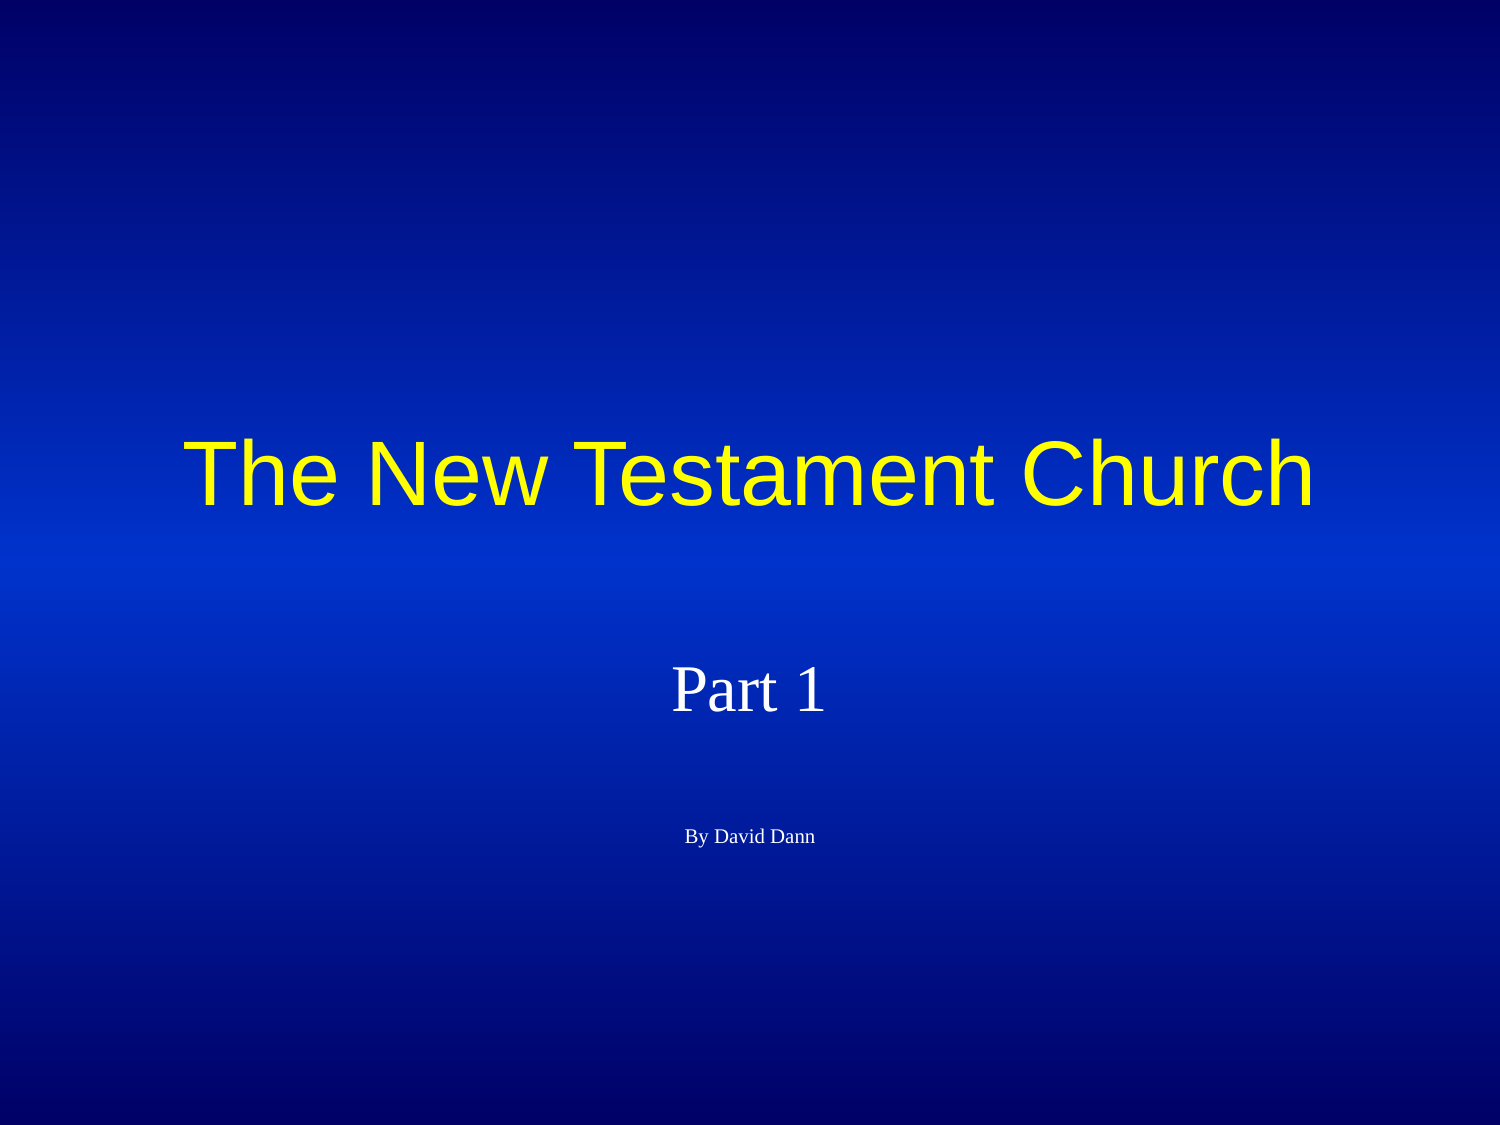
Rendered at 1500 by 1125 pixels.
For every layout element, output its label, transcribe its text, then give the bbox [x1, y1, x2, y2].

title The New Testament Church [112, 375, 1388, 563]
subtitle Part 1 By David Dann [225, 637, 1275, 1075]
